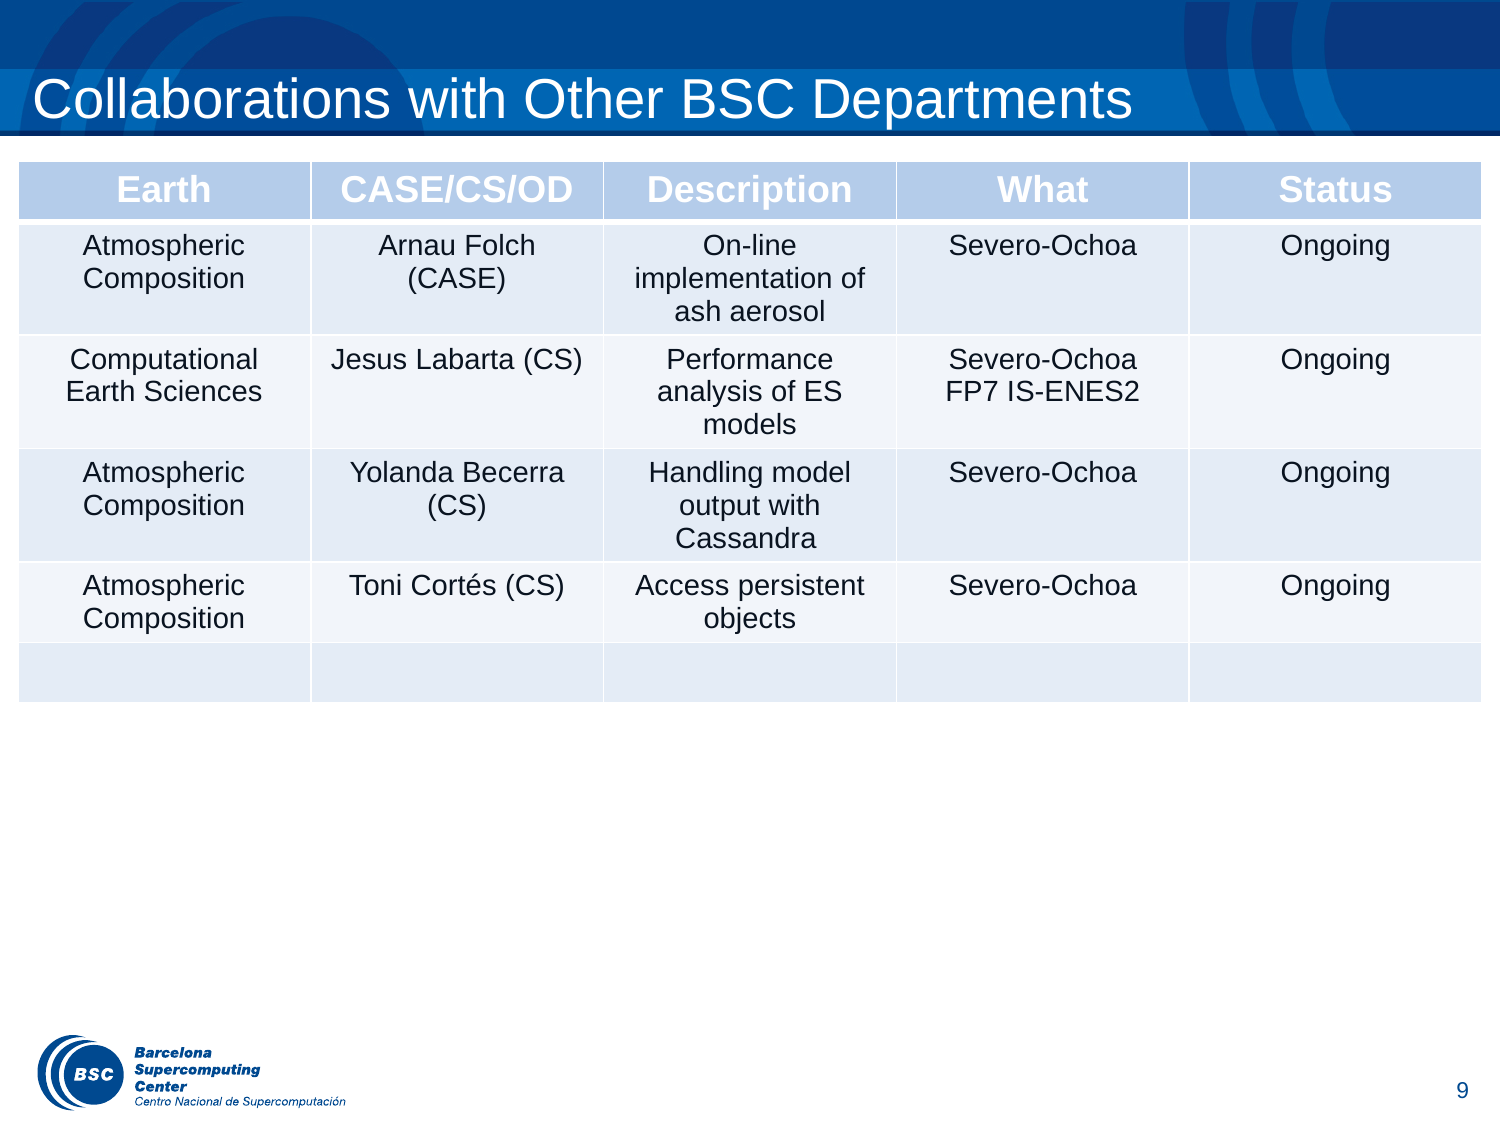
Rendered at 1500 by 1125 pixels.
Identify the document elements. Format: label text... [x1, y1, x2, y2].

table_cell Ongoing [1190, 336, 1481, 448]
table_cell Access persistent objects [604, 563, 896, 642]
table_cell Ongoing [1190, 225, 1481, 334]
table_cell Yolanda Becerra (CS) [312, 449, 603, 561]
table_header What [897, 162, 1188, 219]
table_header Earth [19, 162, 310, 219]
table_header Status [1190, 162, 1481, 219]
table_header Description [604, 162, 896, 219]
title Collaborations with Other BSC Departments [17, 7, 1483, 138]
slide_number 9 [1411, 1042, 1484, 1111]
table_cell Severo-Ochoa [897, 449, 1188, 561]
table_cell [19, 643, 310, 702]
table_cell Ongoing [1190, 563, 1481, 642]
table_cell On-line implementation of ash aerosol [604, 225, 896, 334]
table_cell Severo-Ochoa FP7 IS-ENES2 [897, 336, 1188, 448]
table_cell Atmospheric Composition [19, 449, 310, 561]
table_cell Toni Cortés (CS) [312, 563, 603, 642]
table_cell Atmospheric Composition [19, 225, 310, 334]
table_cell Atmospheric Composition [19, 563, 310, 642]
table_cell Severo-Ochoa [897, 563, 1188, 642]
table_cell [312, 643, 603, 702]
table_cell Severo-Ochoa [897, 225, 1188, 334]
table_cell [897, 643, 1188, 702]
table_header CASE/CS/OD [312, 162, 603, 219]
table_cell Arnau Folch (CASE) [312, 225, 603, 334]
table_cell Performance analysis of ES models [604, 336, 896, 448]
table_cell Computational Earth Sciences [19, 336, 310, 448]
table_cell [1190, 643, 1481, 702]
table_cell Ongoing [1190, 449, 1481, 561]
table_cell Handling model output with Cassandra [604, 449, 896, 561]
table_cell Jesus Labarta (CS) [312, 336, 603, 448]
table_cell [604, 643, 896, 702]
picture [0, 0, 1500, 136]
